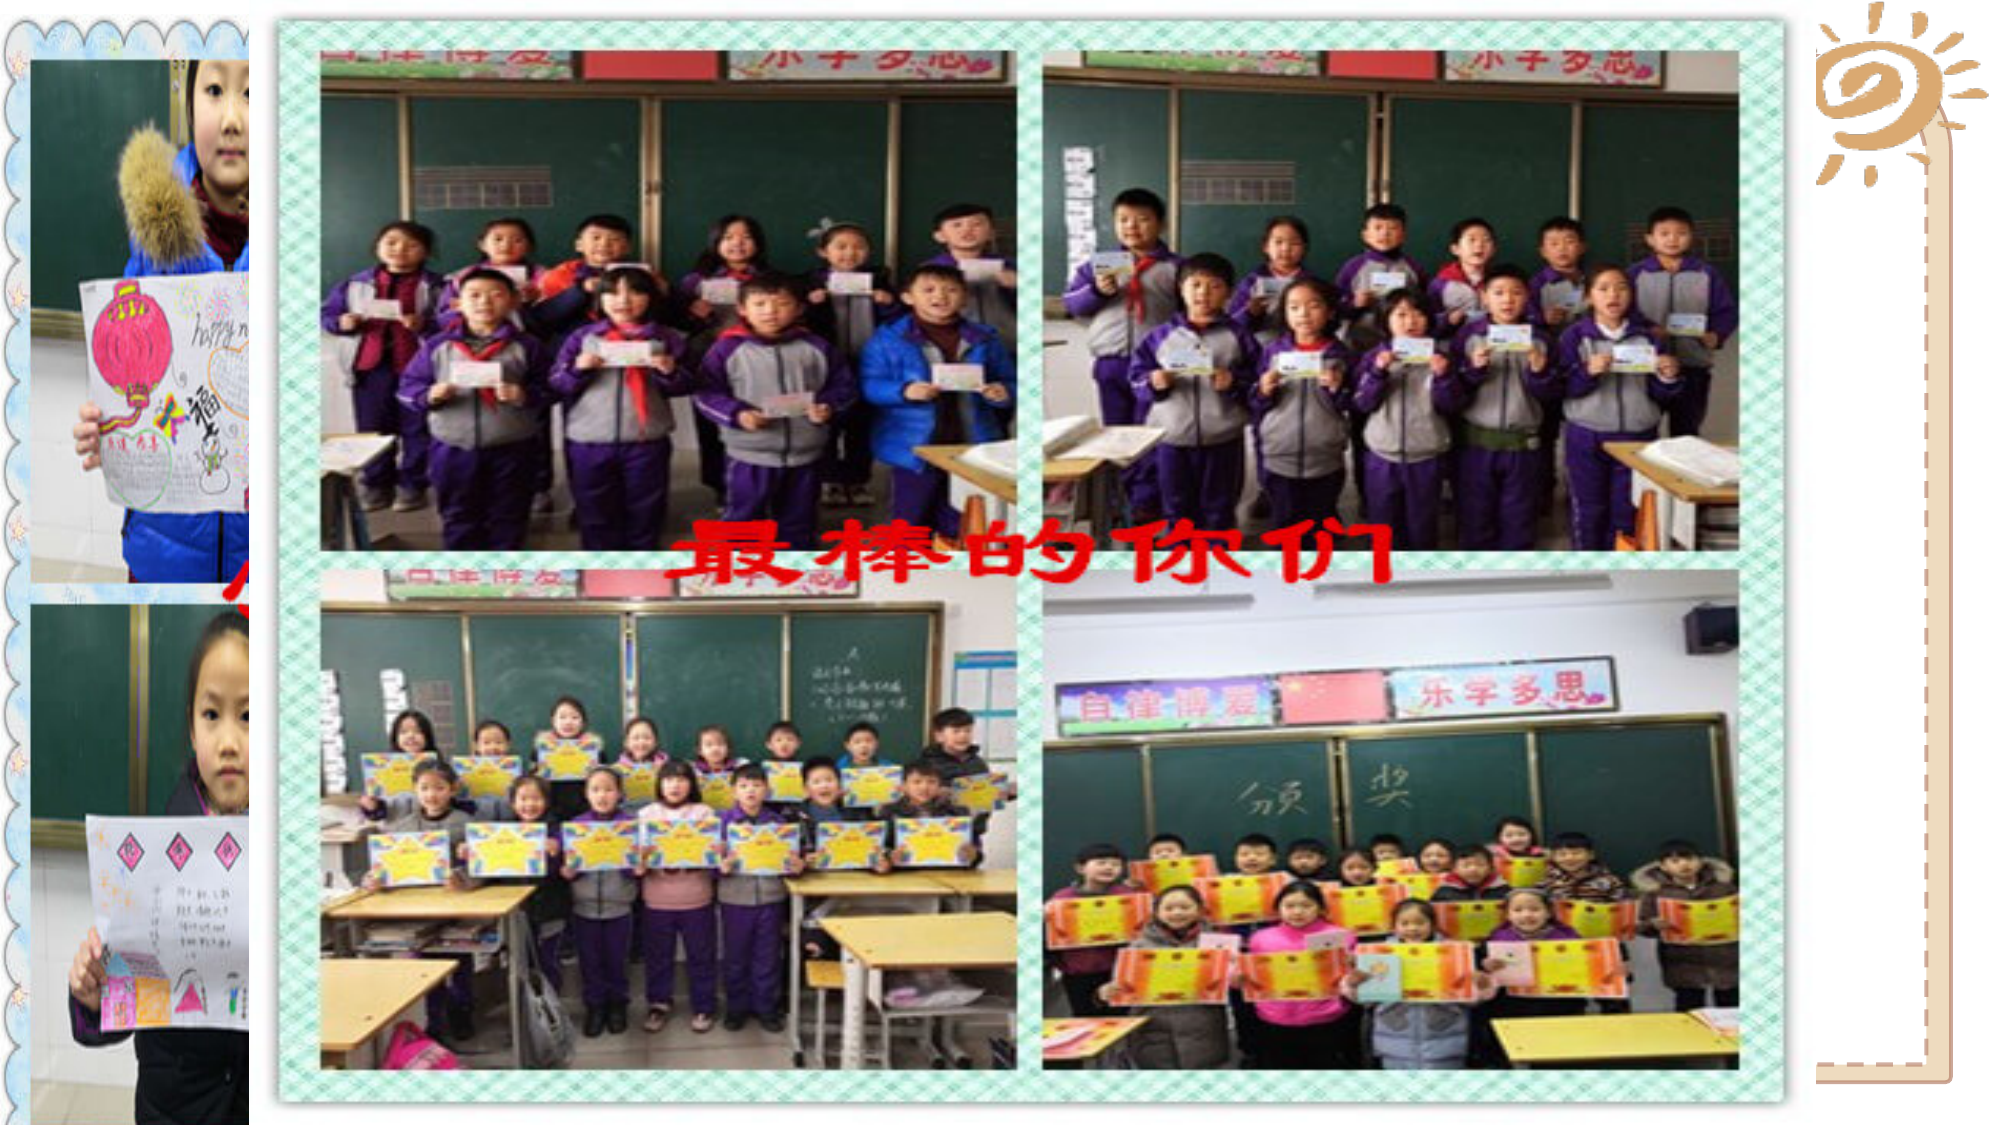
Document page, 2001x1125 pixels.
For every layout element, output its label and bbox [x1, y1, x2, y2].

picture [249, 0, 2001, 1125]
list [0, 14, 249, 1125]
